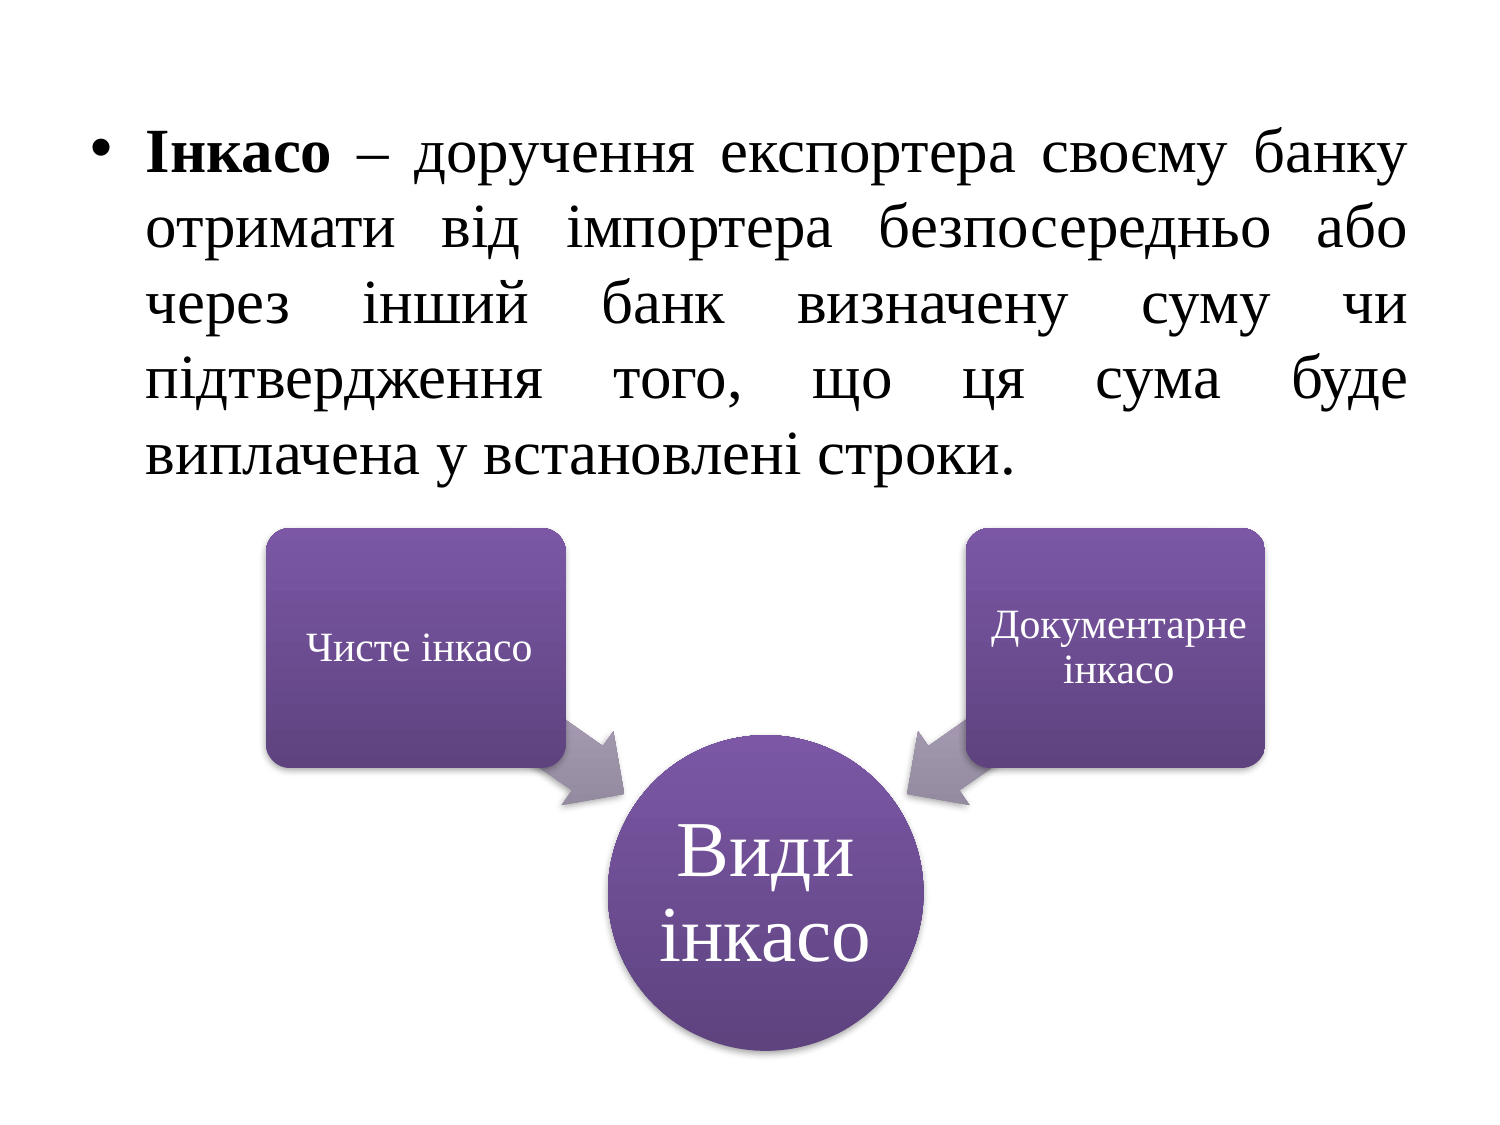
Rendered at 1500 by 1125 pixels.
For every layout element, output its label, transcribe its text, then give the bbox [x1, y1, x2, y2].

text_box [265, 479, 1266, 1100]
list Інкасо – доручення експортера своєму банку отримати від імпортера безпосередньо або через інший банк визначену суму чи підтвердження того, що ця сума буде виплачена у встановлені строки. [75, 101, 1425, 504]
